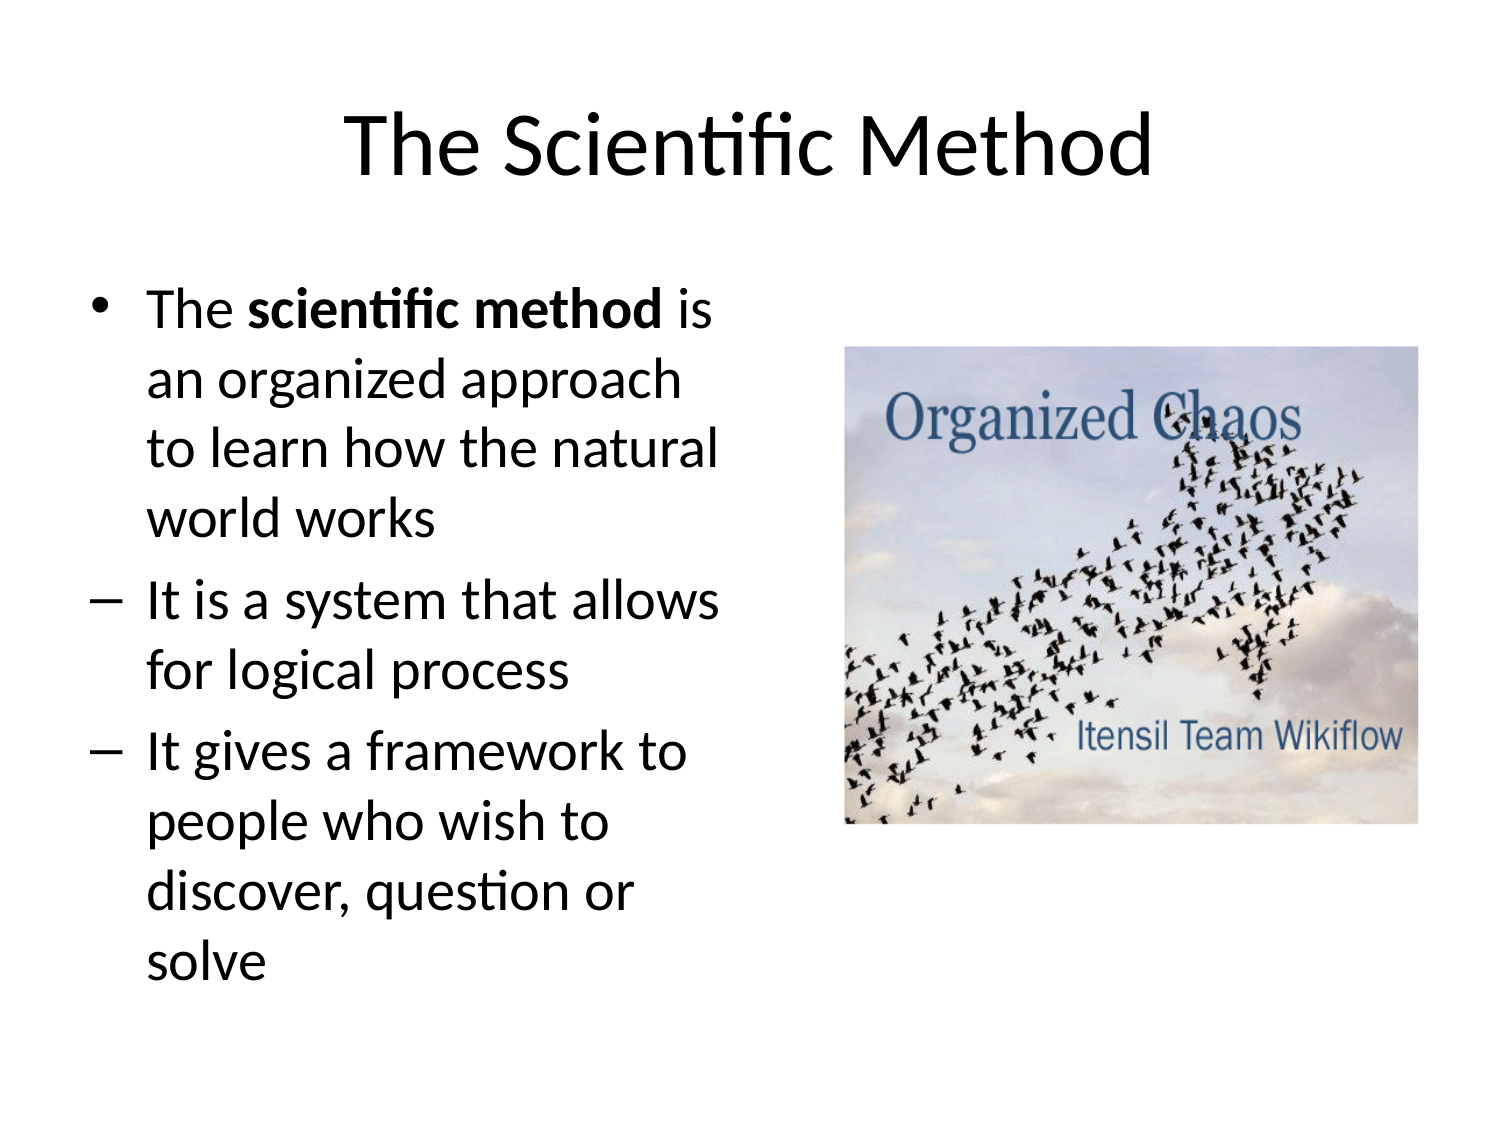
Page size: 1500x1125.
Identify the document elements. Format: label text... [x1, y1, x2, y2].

picture [812, 337, 1452, 838]
list The scientific method is an organized approach to learn how the natural world works It is a system that allows for logical process It gives a framework to people who wish to discover, question or solve [74, 262, 738, 1076]
title The Scientific Method [74, 44, 1426, 233]
